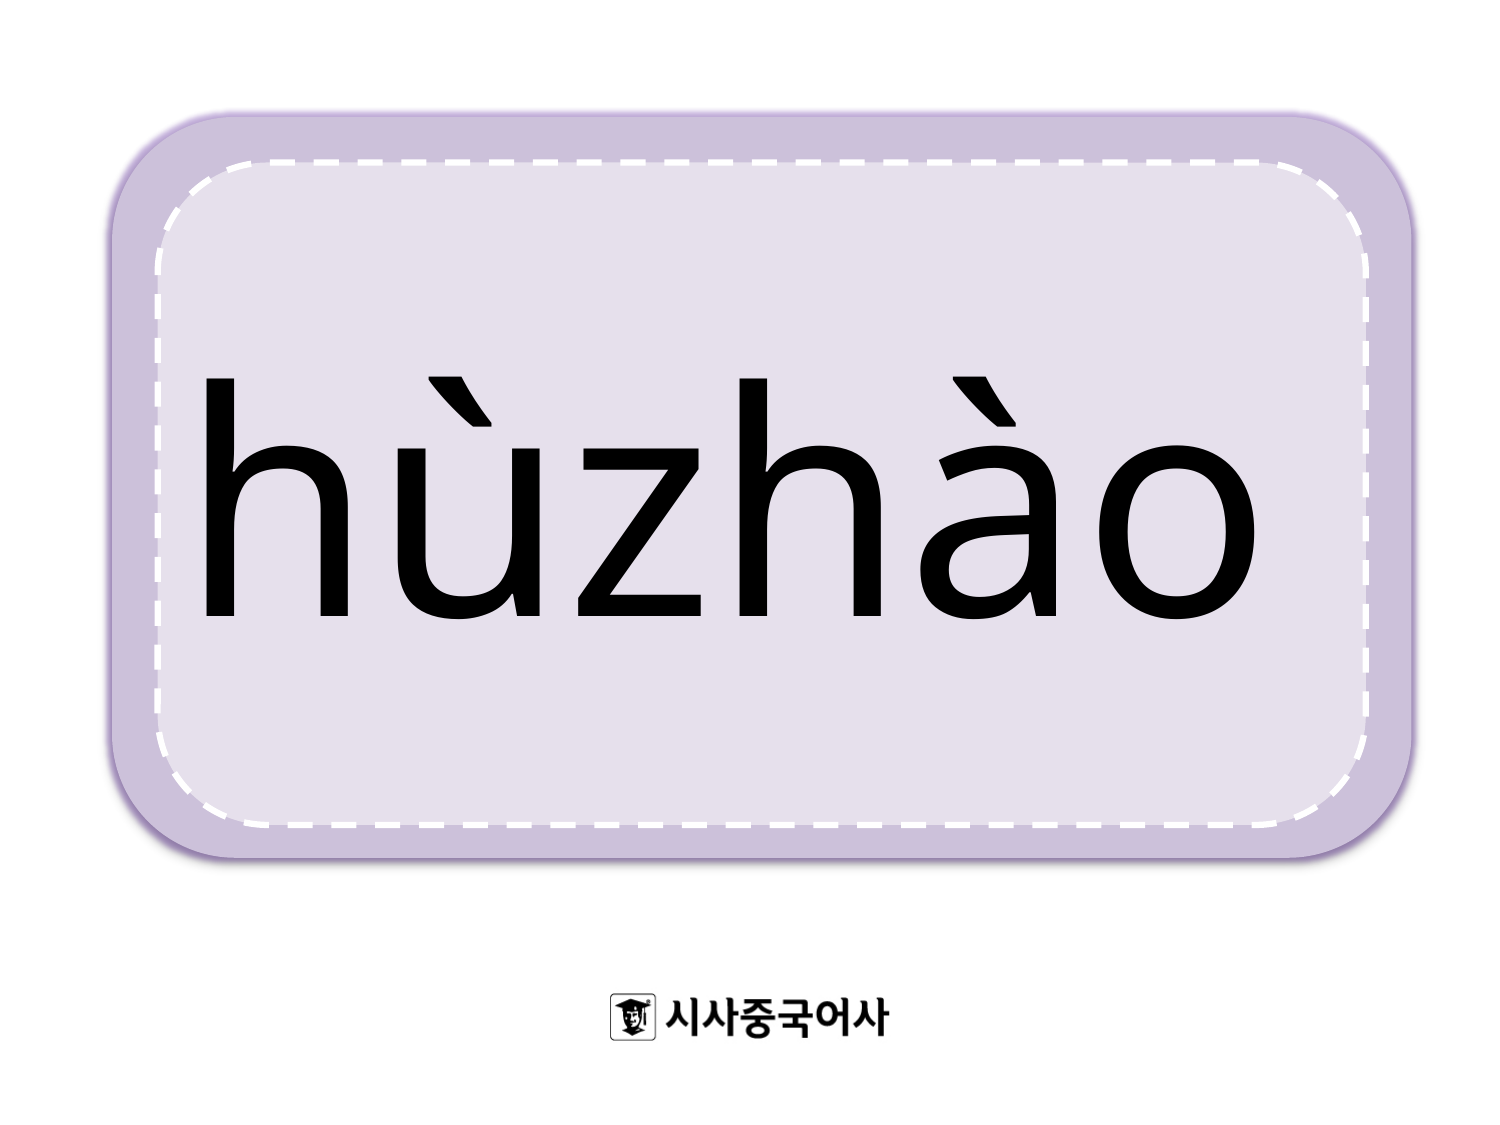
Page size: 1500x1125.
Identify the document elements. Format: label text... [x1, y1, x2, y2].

picture [602, 987, 898, 1047]
text_box hùzhào [162, 159, 1371, 823]
